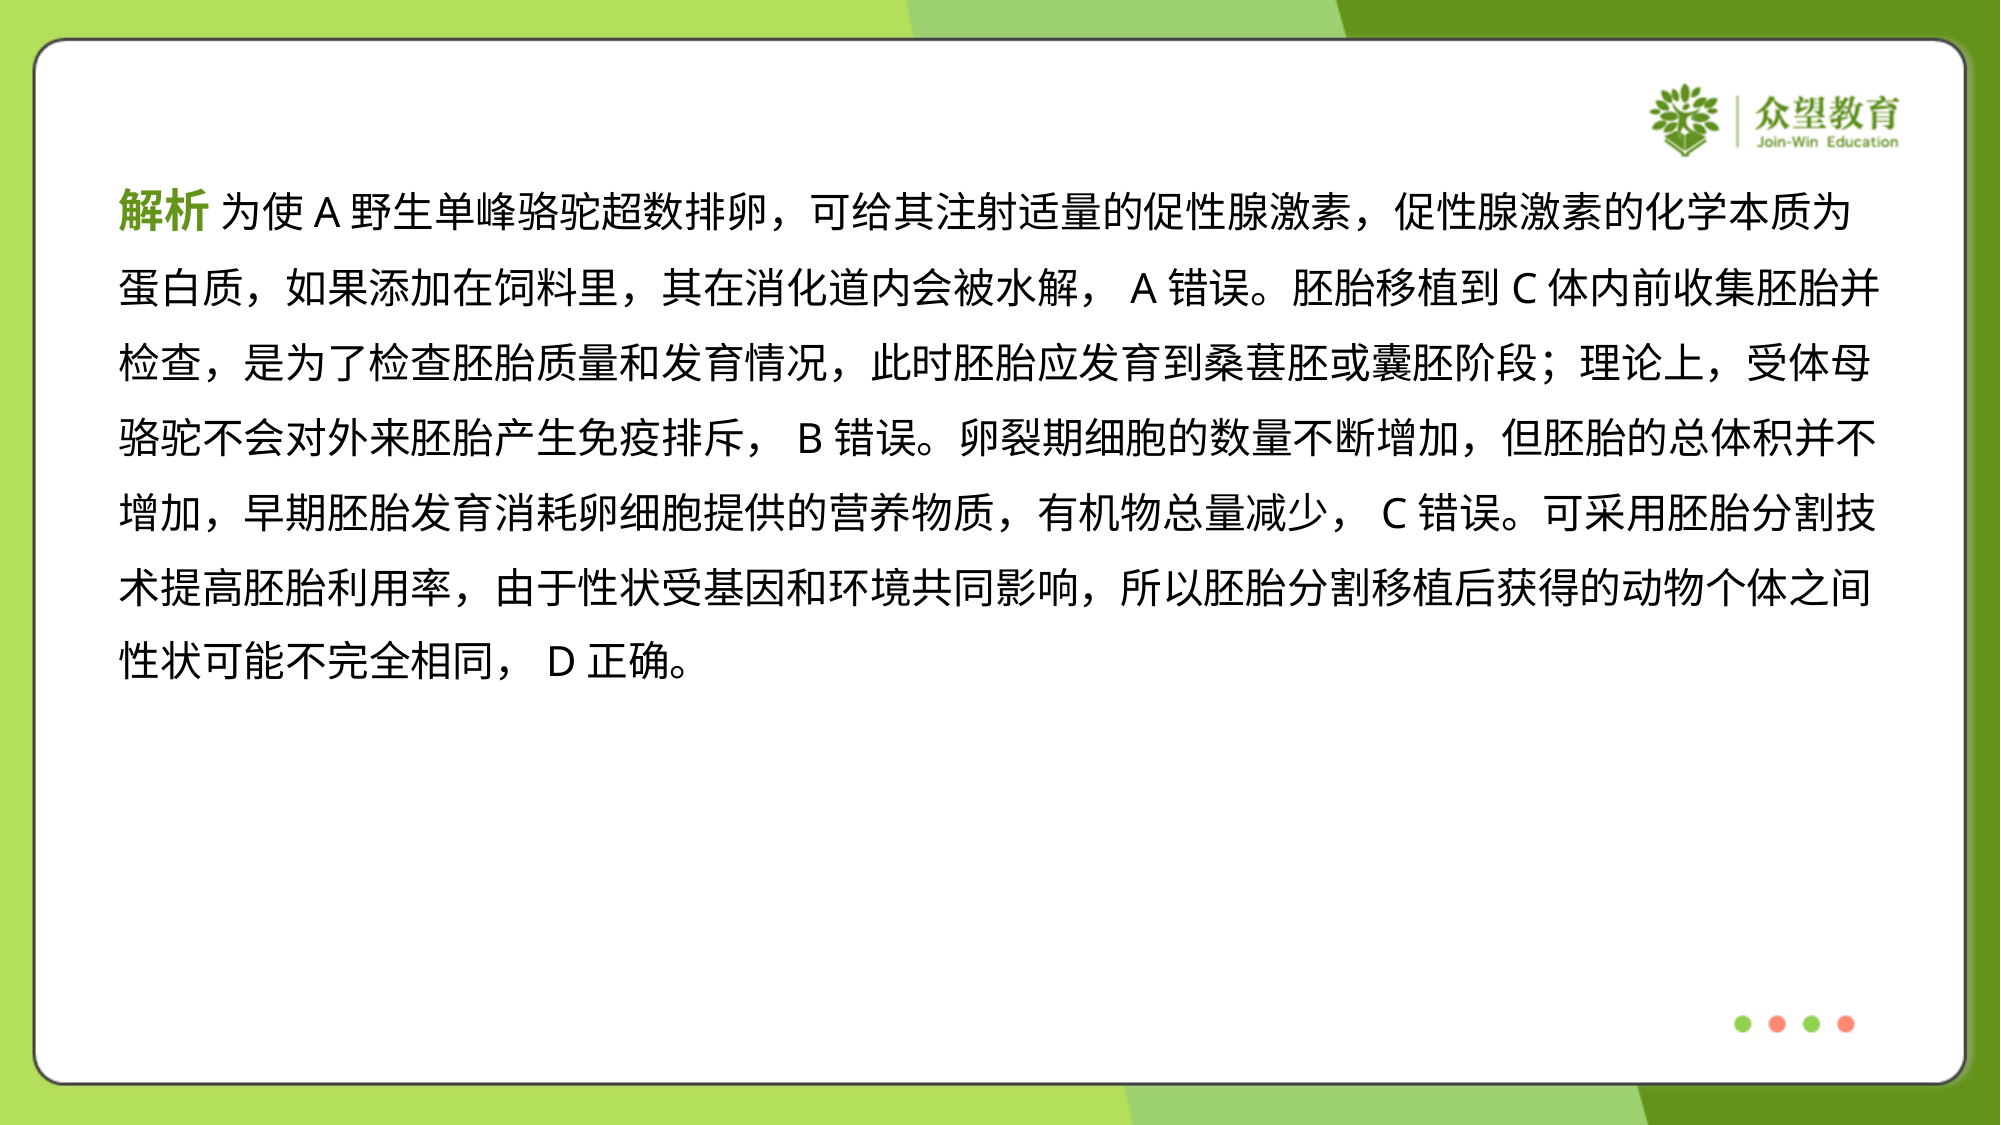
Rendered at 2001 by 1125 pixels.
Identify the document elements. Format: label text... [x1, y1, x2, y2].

picture [0, 0, 2000, 1125]
text_box 解析 为使A野生单峰骆驼超数排卵，可给其注射适量的促性腺激素，促性腺激素的化学本质为 蛋白质，如果添加在饲料里，其在消化道内会被水解，A错误。胚胎移植到C体内前收集胚胎并 检查，是为了检查胚胎质量和发育情况，此时胚胎应发育到桑葚胚或囊胚阶段；理论上，受体母 骆驼不会对外来胚胎产生免疫排斥，B错误。卵裂期细胞的数量不断增加，但胚胎的总体积并不 增加，早期胚胎发育消耗卵细胞提供的营养物质，有机物总量减少，C错误。可采用胚胎分割技 术提高胚胎利用率，由于性状受基因和环境共同影响，所以胚胎分割移植后获得的动物个体之间 性状可能不完全相同，D正确。 [118, 159, 1883, 677]
